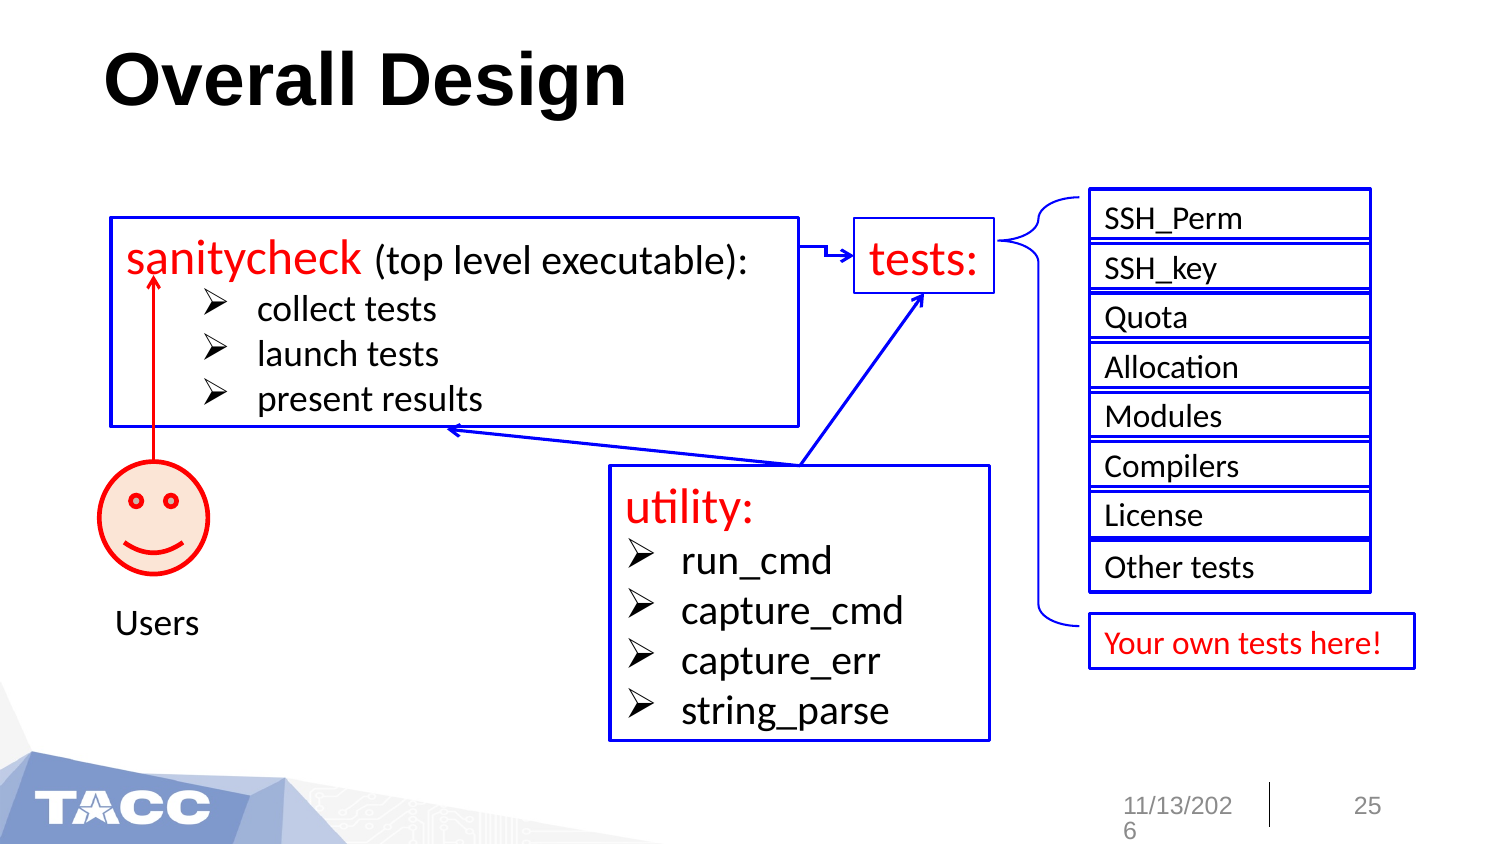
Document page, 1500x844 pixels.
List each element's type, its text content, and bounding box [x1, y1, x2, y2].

text_box utility: run_cmd capture_cmd capture_err string_parse [610, 465, 990, 741]
text_box Modules [1089, 387, 1371, 436]
text_box Allocation [1089, 343, 1371, 387]
text_box SSH_key [1089, 238, 1371, 288]
text_box SSH_Perm [1089, 188, 1371, 238]
text_box sanitycheck (top level executable): collect tests launch tests present results [111, 217, 799, 427]
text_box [798, 246, 853, 257]
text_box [446, 429, 800, 466]
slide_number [1108, 782, 1255, 827]
text_box [997, 196, 1080, 628]
text_box tests: [854, 218, 994, 294]
title Overall Design [88, 0, 1383, 164]
text_box Compilers [1089, 436, 1371, 486]
text_box Users [100, 590, 215, 651]
text_box License [1089, 486, 1371, 537]
picture [0, 0, 1500, 844]
text_box Quota [1089, 288, 1371, 343]
text_box Your own tests here! [1089, 613, 1415, 669]
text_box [799, 294, 925, 466]
text_box [98, 460, 209, 576]
slide_number 25 [1284, 782, 1397, 827]
text_box Other tests [1089, 537, 1371, 592]
